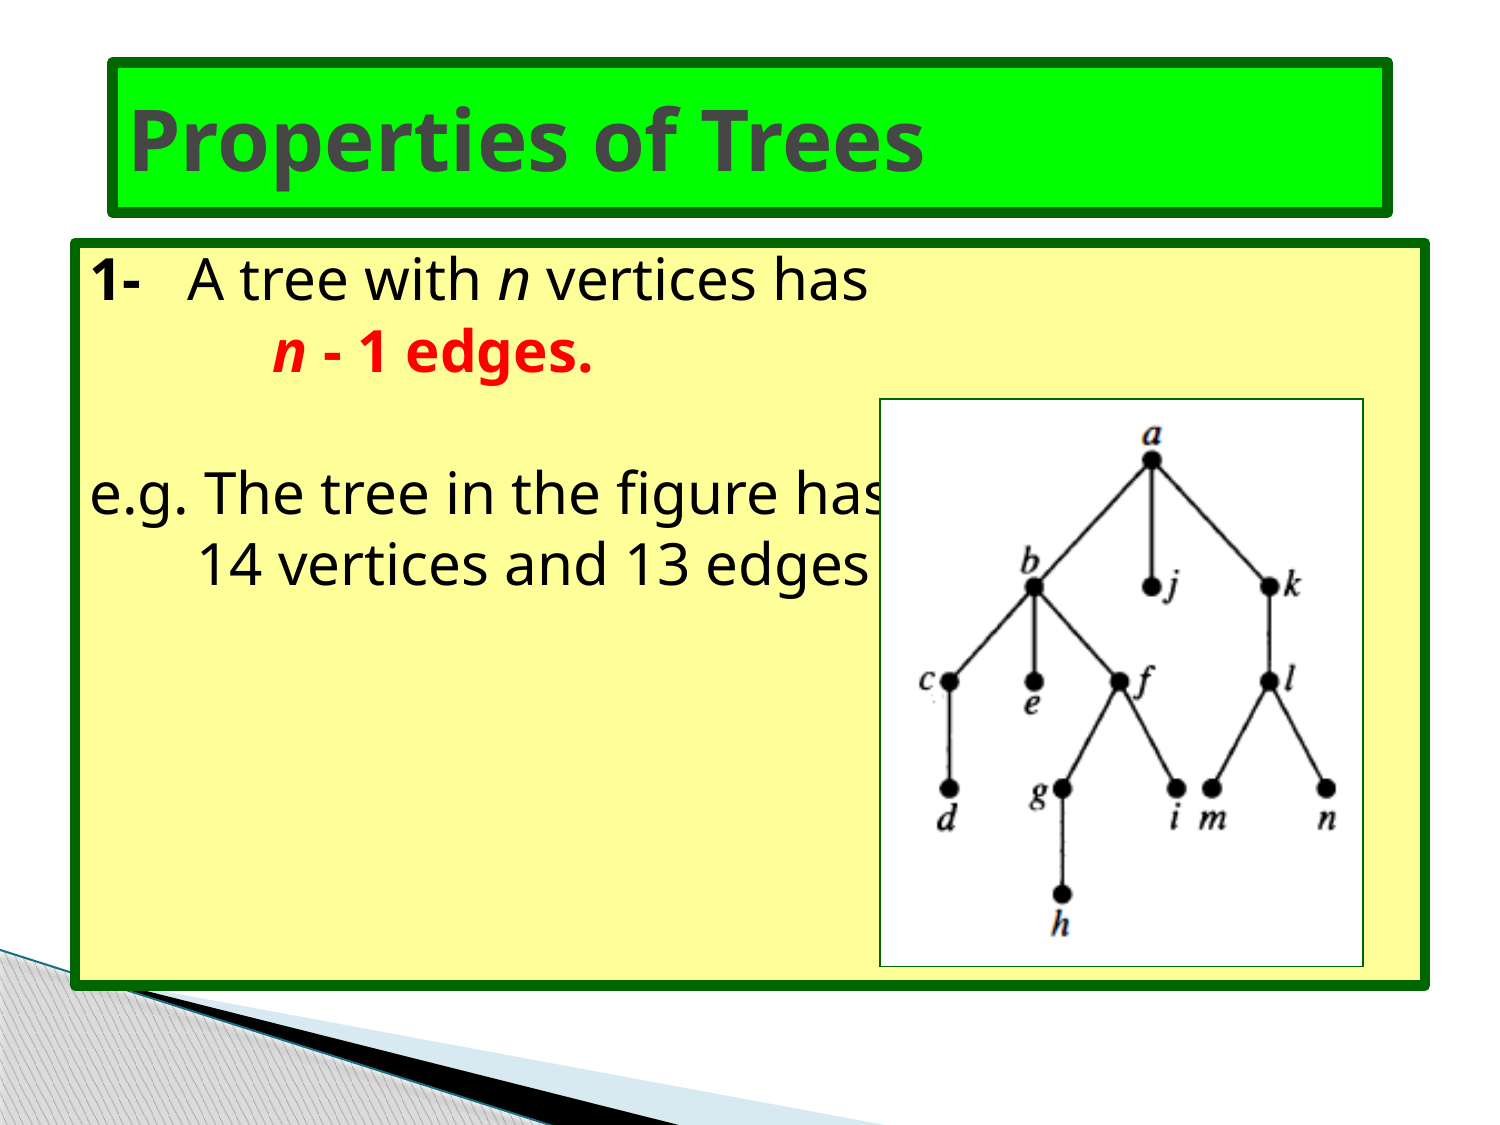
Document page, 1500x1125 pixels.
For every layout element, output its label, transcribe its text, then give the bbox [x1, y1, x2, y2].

picture [880, 399, 1363, 966]
list 1- A tree with n vertices has n - 1 edges. e.g. The tree in the figure has 14 vertices and 13 edges [75, 243, 1425, 986]
title Properties of Trees [112, 62, 1388, 213]
